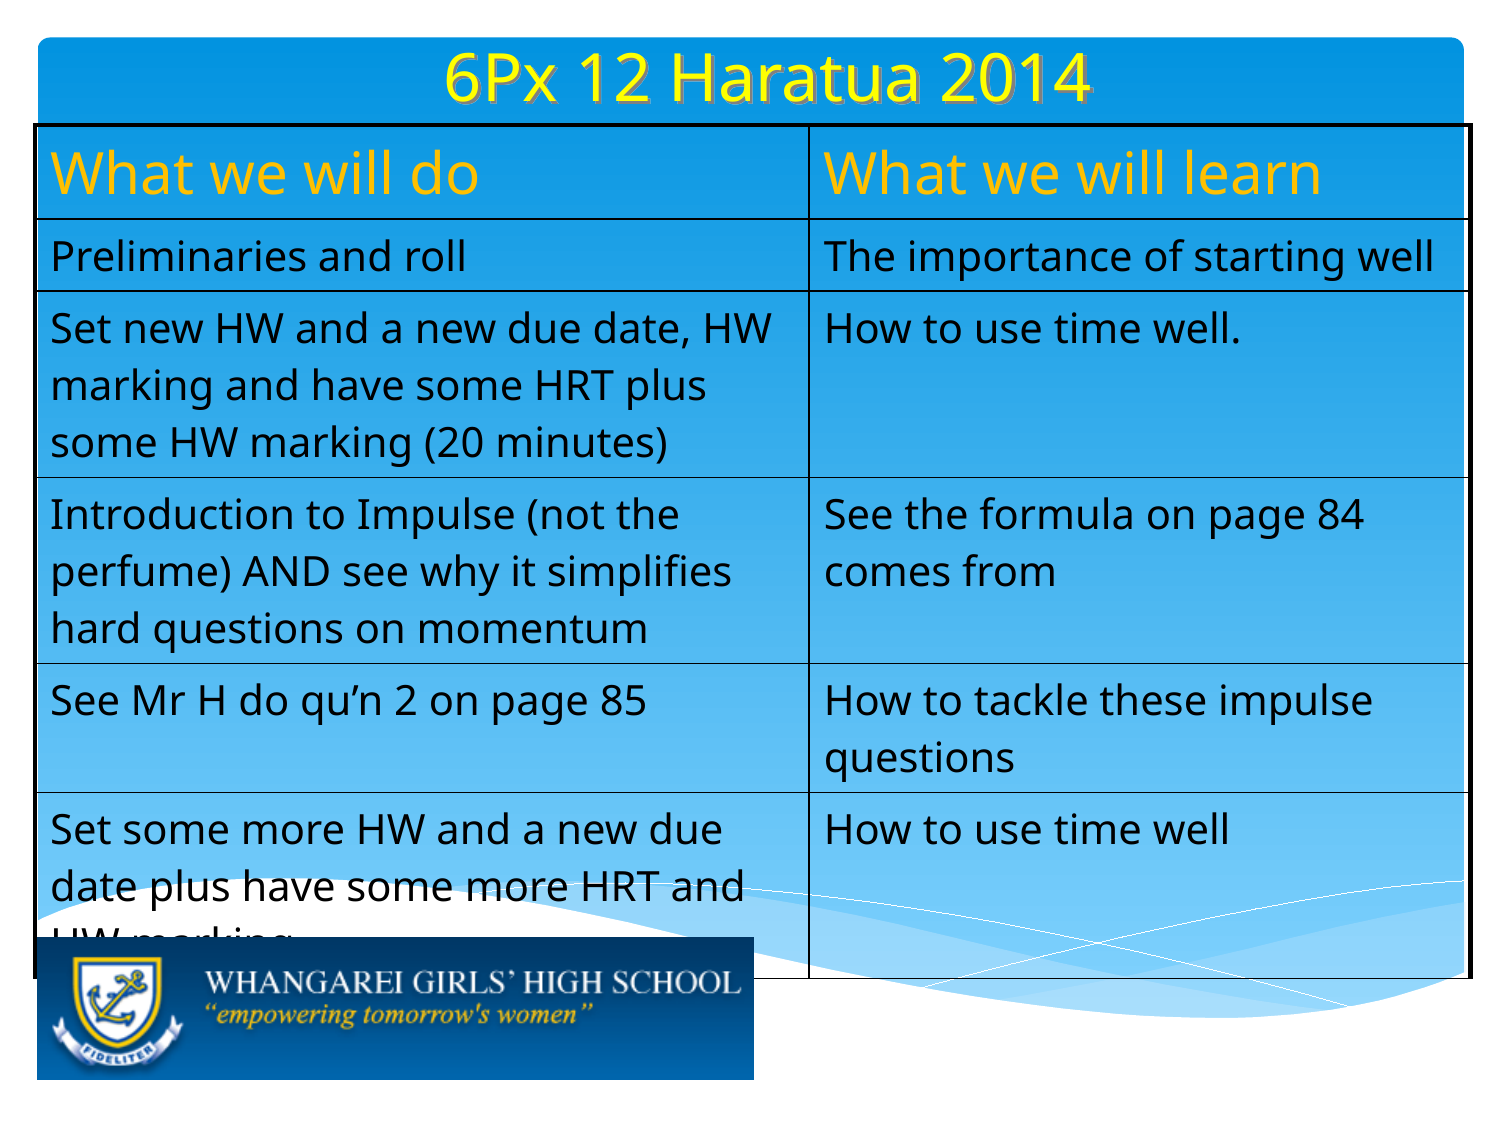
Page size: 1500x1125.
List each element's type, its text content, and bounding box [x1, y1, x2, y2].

picture [37, 937, 754, 1080]
table_header What we will do [37, 127, 808, 218]
table_cell See the formula on page 84 comes from [810, 478, 1468, 663]
table_cell How to use time well. [810, 292, 1468, 477]
table_header What we will learn [810, 127, 1468, 218]
table_cell How to tackle these impulse questions [810, 664, 1468, 792]
table_cell The importance of starting well [810, 220, 1468, 290]
table_cell How to use time well [810, 793, 1468, 978]
table_cell Set new HW and a new due date, HW marking and have some HRT plus some HW marking (20 minutes) [37, 292, 808, 477]
table_cell Set some more HW and a new due date plus have some more HRT and HW marking [37, 793, 808, 978]
text_box 6Px 12 Haratua 2014 [162, 24, 1375, 123]
table_cell See Mr H do qu’n 2 on page 85 [37, 664, 808, 792]
table_cell Introduction to Impulse (not the perfume) AND see why it simplifies hard questions on momentum [37, 478, 808, 663]
table_cell Preliminaries and roll [37, 220, 808, 290]
